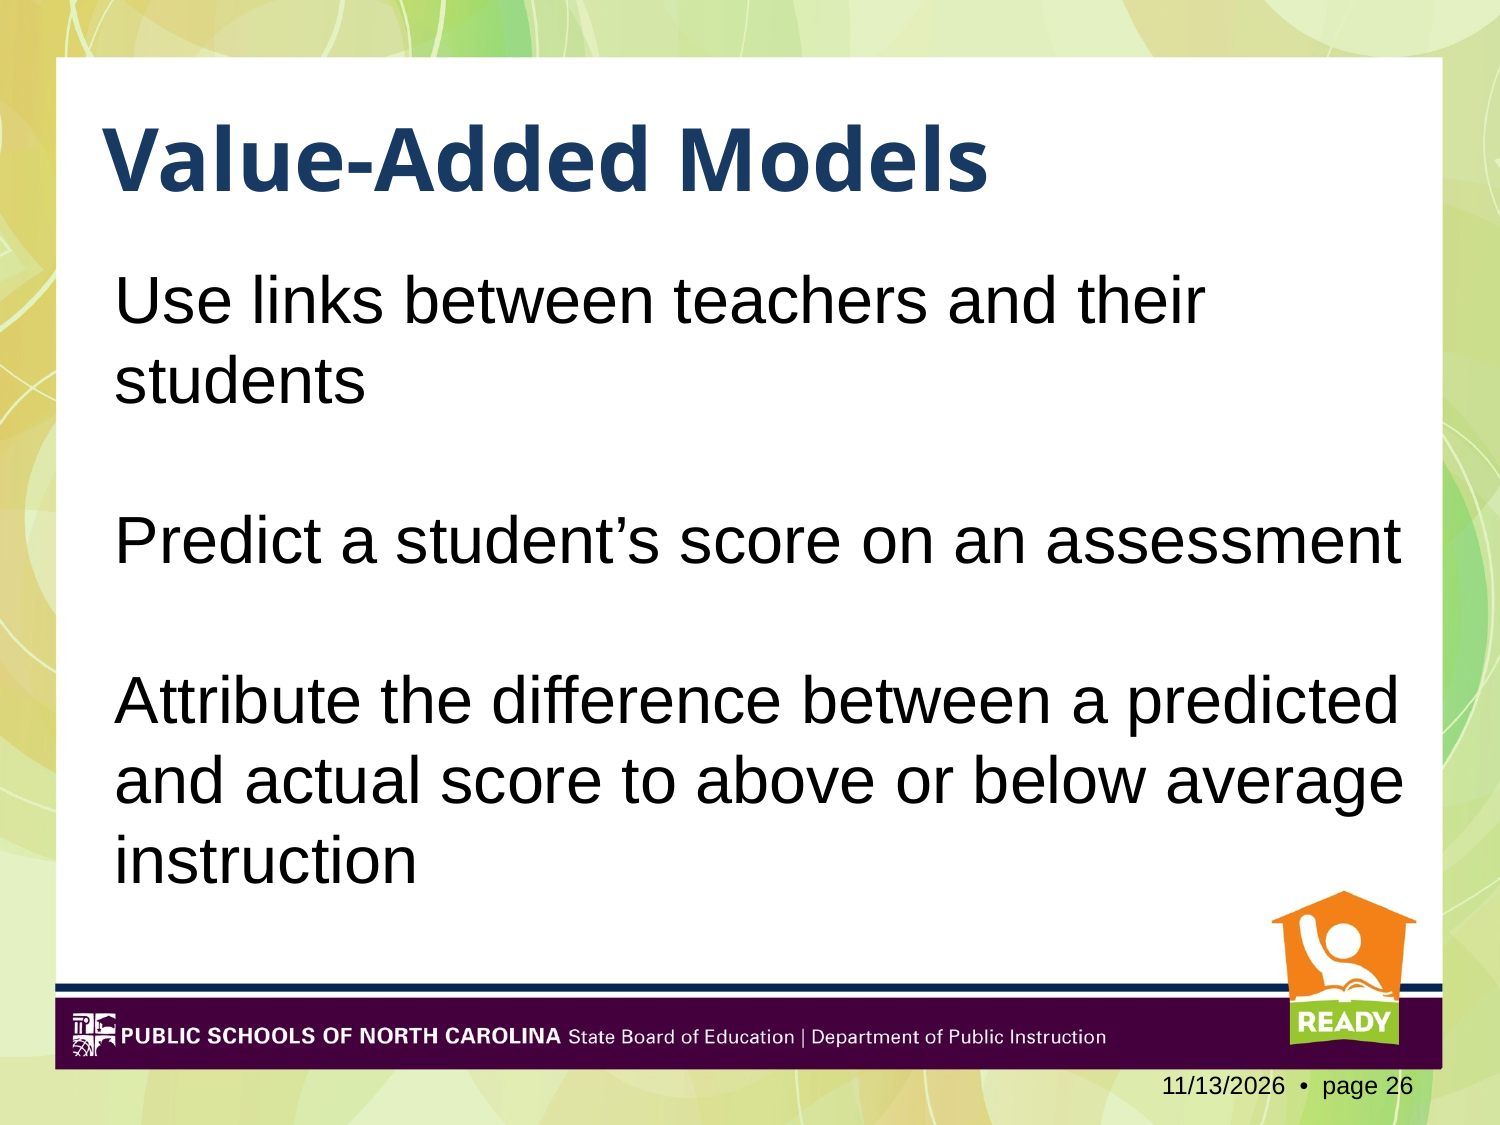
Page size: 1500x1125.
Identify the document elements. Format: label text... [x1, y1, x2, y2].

title Value-Added Models [87, 87, 1413, 225]
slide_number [1147, 1062, 1460, 1122]
text_box Use links between teachers and their students Predict a student’s score on an assessment Attribute the difference between a predicted and actual score to above or below average instruction [99, 249, 1425, 905]
picture [0, 0, 1500, 1125]
